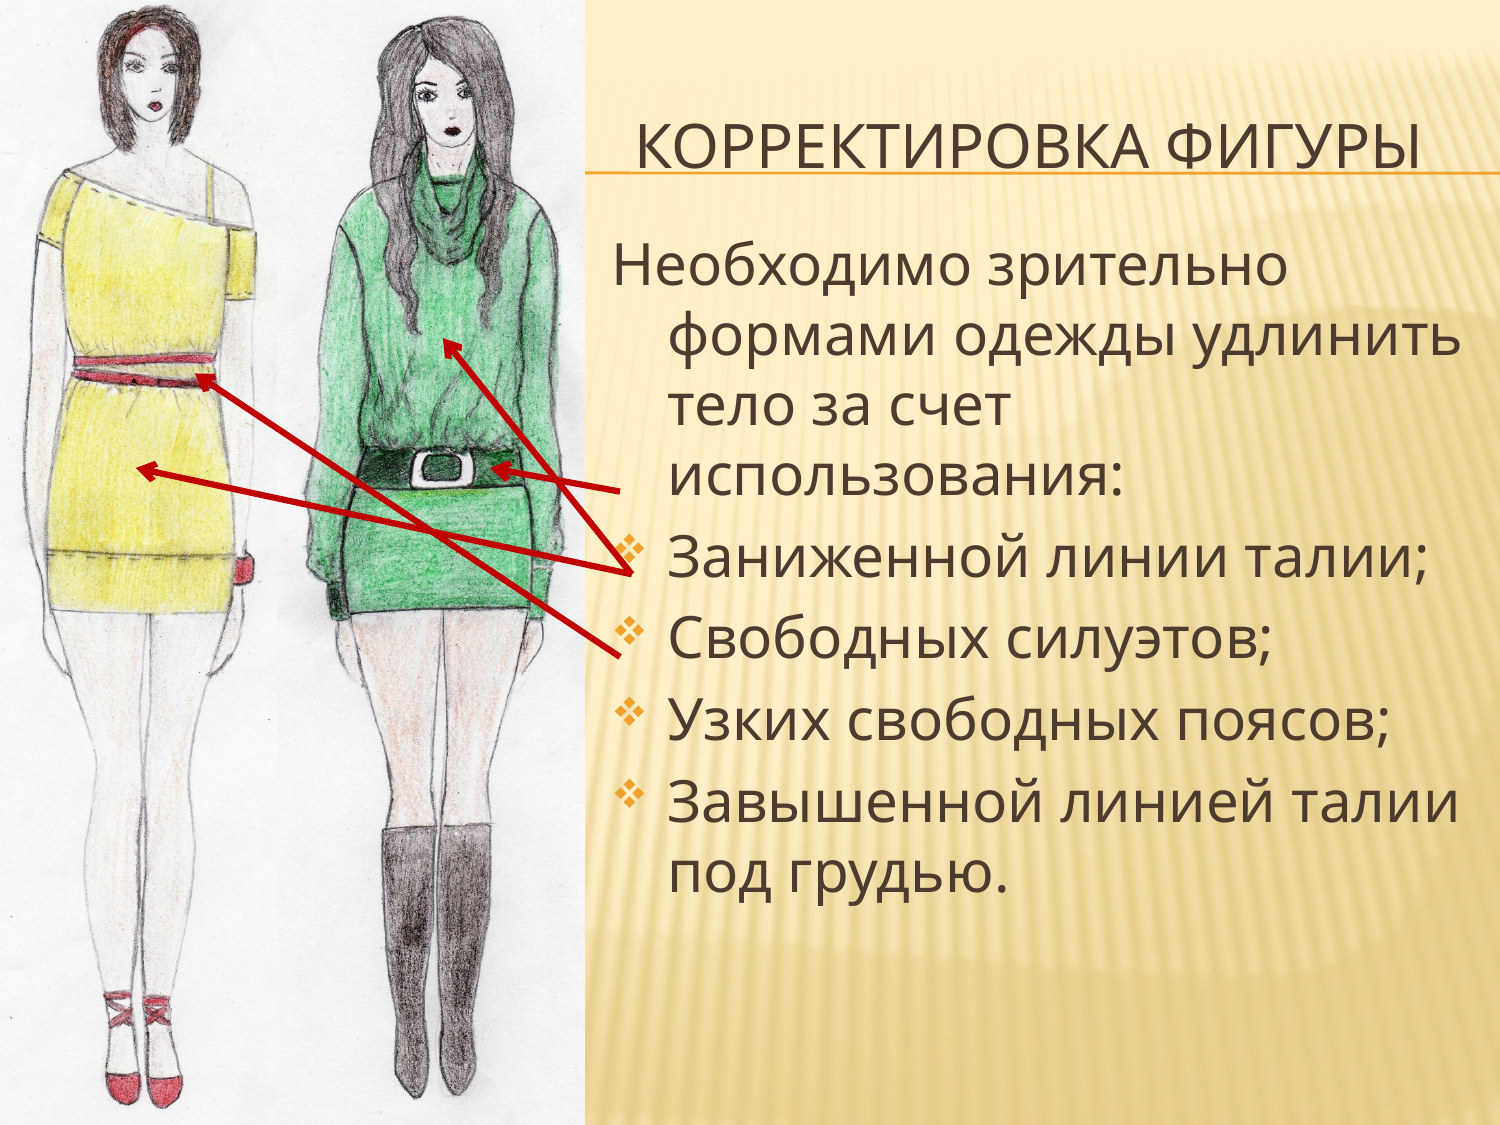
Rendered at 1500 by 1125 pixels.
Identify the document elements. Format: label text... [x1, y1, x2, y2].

list Необходимо зрительно формами одежды удлинить тело за счет использования: Заниженной линии талии; Свободных силуэтов; Узких свободных поясов; Завышенной линией талии под грудью. [596, 219, 1500, 1125]
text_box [194, 373, 621, 658]
picture [277, 668, 585, 1125]
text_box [418, 361, 656, 551]
picture [277, 0, 585, 373]
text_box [135, 467, 184, 575]
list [0, 0, 273, 1125]
title Корректировка фигуры [620, 75, 1475, 213]
